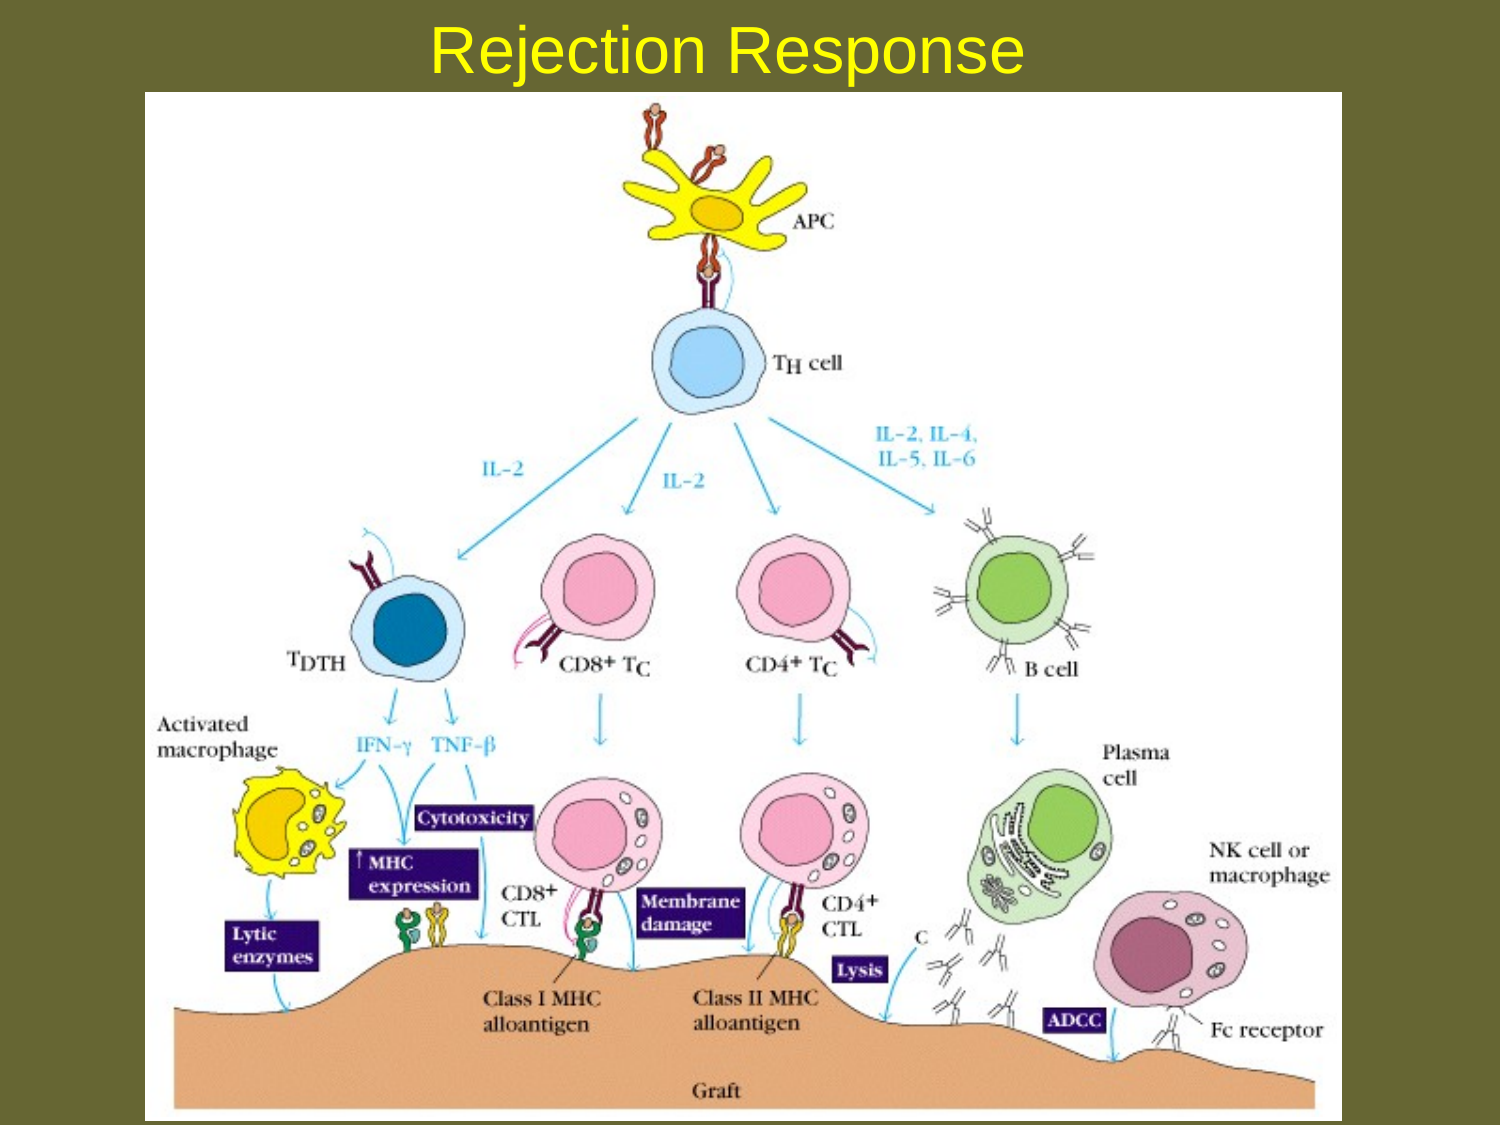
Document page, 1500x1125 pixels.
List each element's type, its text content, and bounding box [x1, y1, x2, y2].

picture [149, 96, 1338, 1117]
text_box Rejection Response [415, 0, 1042, 94]
